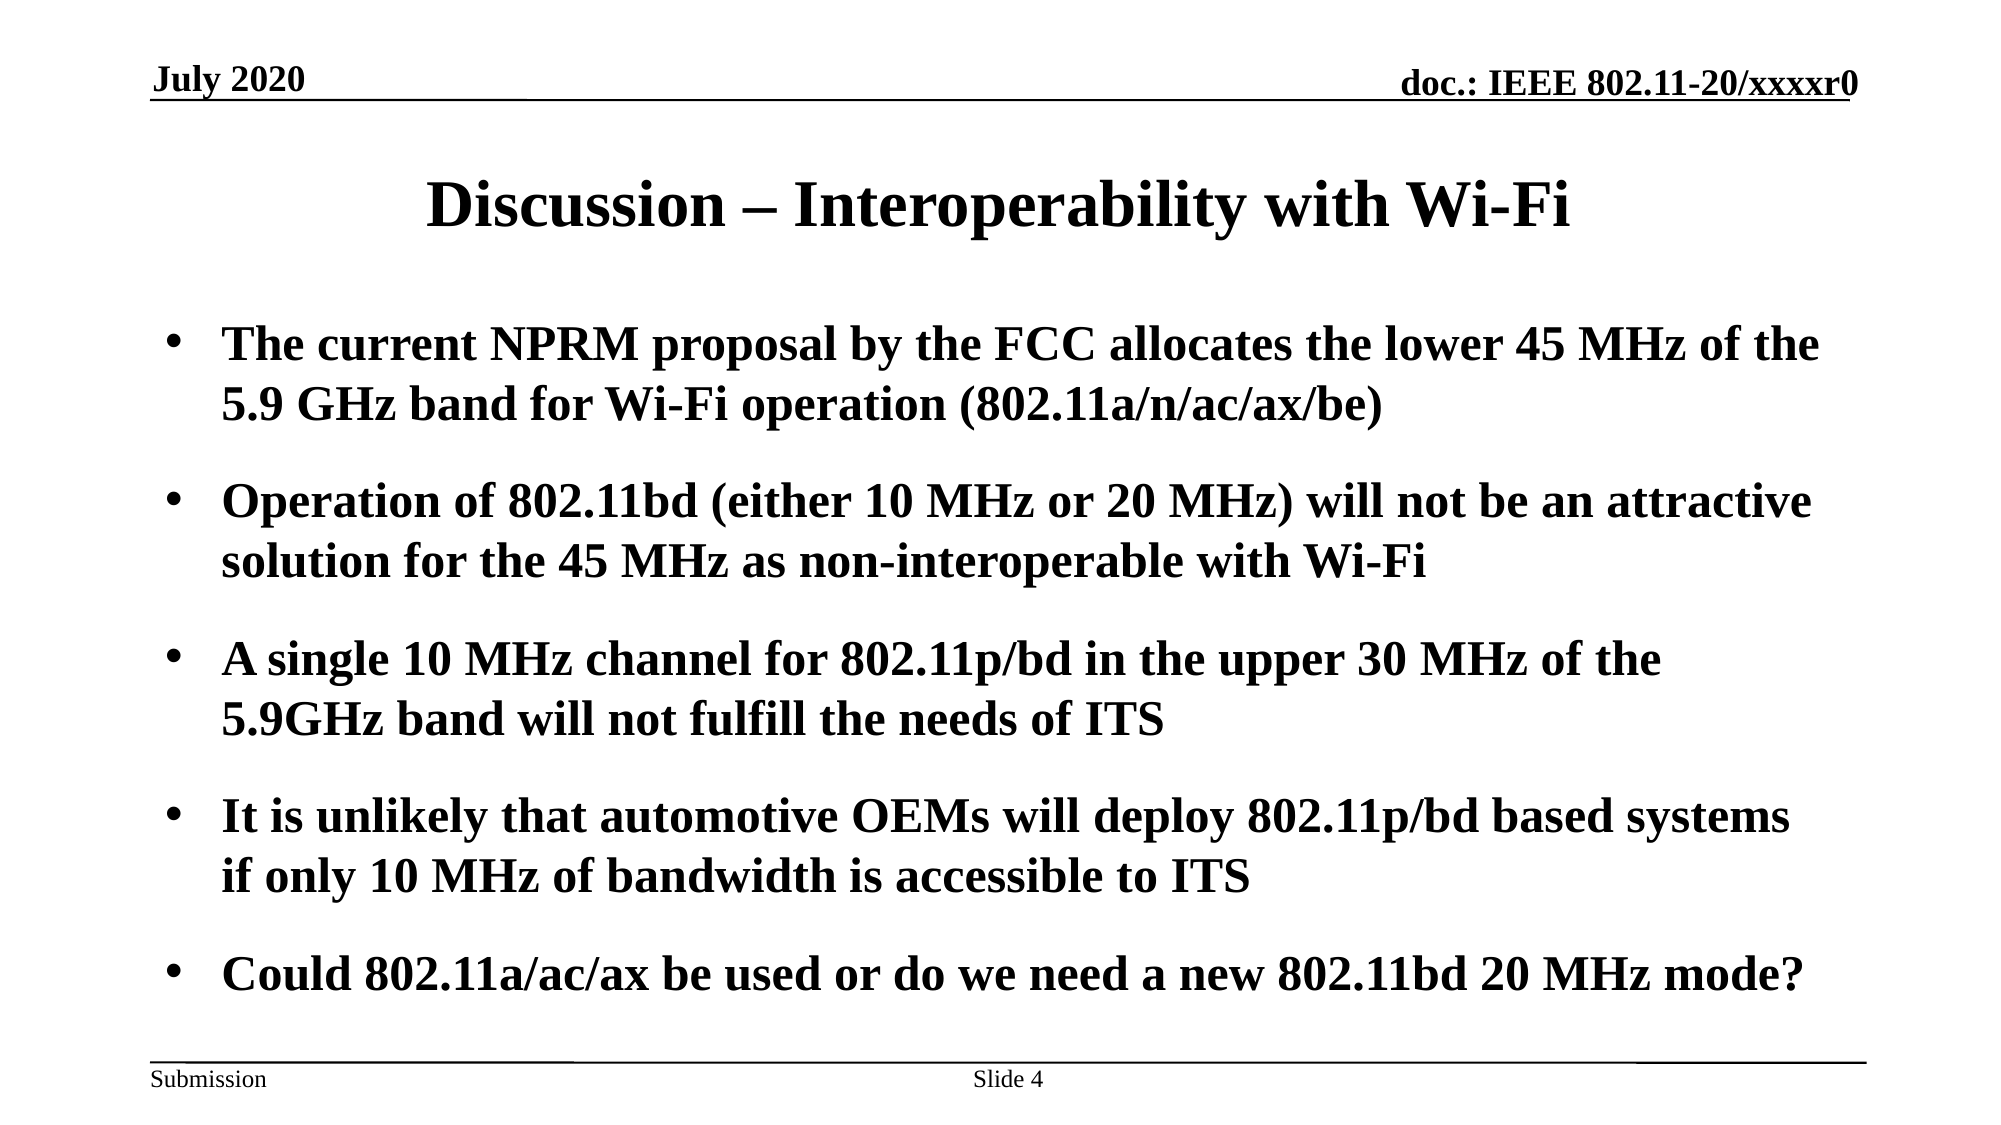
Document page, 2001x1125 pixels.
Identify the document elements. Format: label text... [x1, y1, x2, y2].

title Discussion – Interoperability with Wi-Fi [149, 112, 1850, 288]
slide_number Slide 4 [950, 1061, 1067, 1123]
list The current NPRM proposal by the FCC allocates the lower 45 MHz of the 5.9 GHz band for Wi-Fi operation (802.11a/n/ac/ax/be) Operation of 802.11bd (either 10 MHz or 20 MHz) will not be an attractive solution for the 45 MHz as non-interoperable with Wi-Fi A single 10 MHz channel for 802.11p/bd in the upper 30 MHz of the 5.9GHz band will not fulfill the needs of ITS It is unlikely that automotive OEMs will deploy 802.11p/bd based systems if only 10 MHz of bandwidth is accessible to ITS Could 802.11a/ac/ax be used or do we need a new 802.11bd 20 MHz mode? [149, 302, 1850, 978]
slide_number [152, 54, 563, 100]
